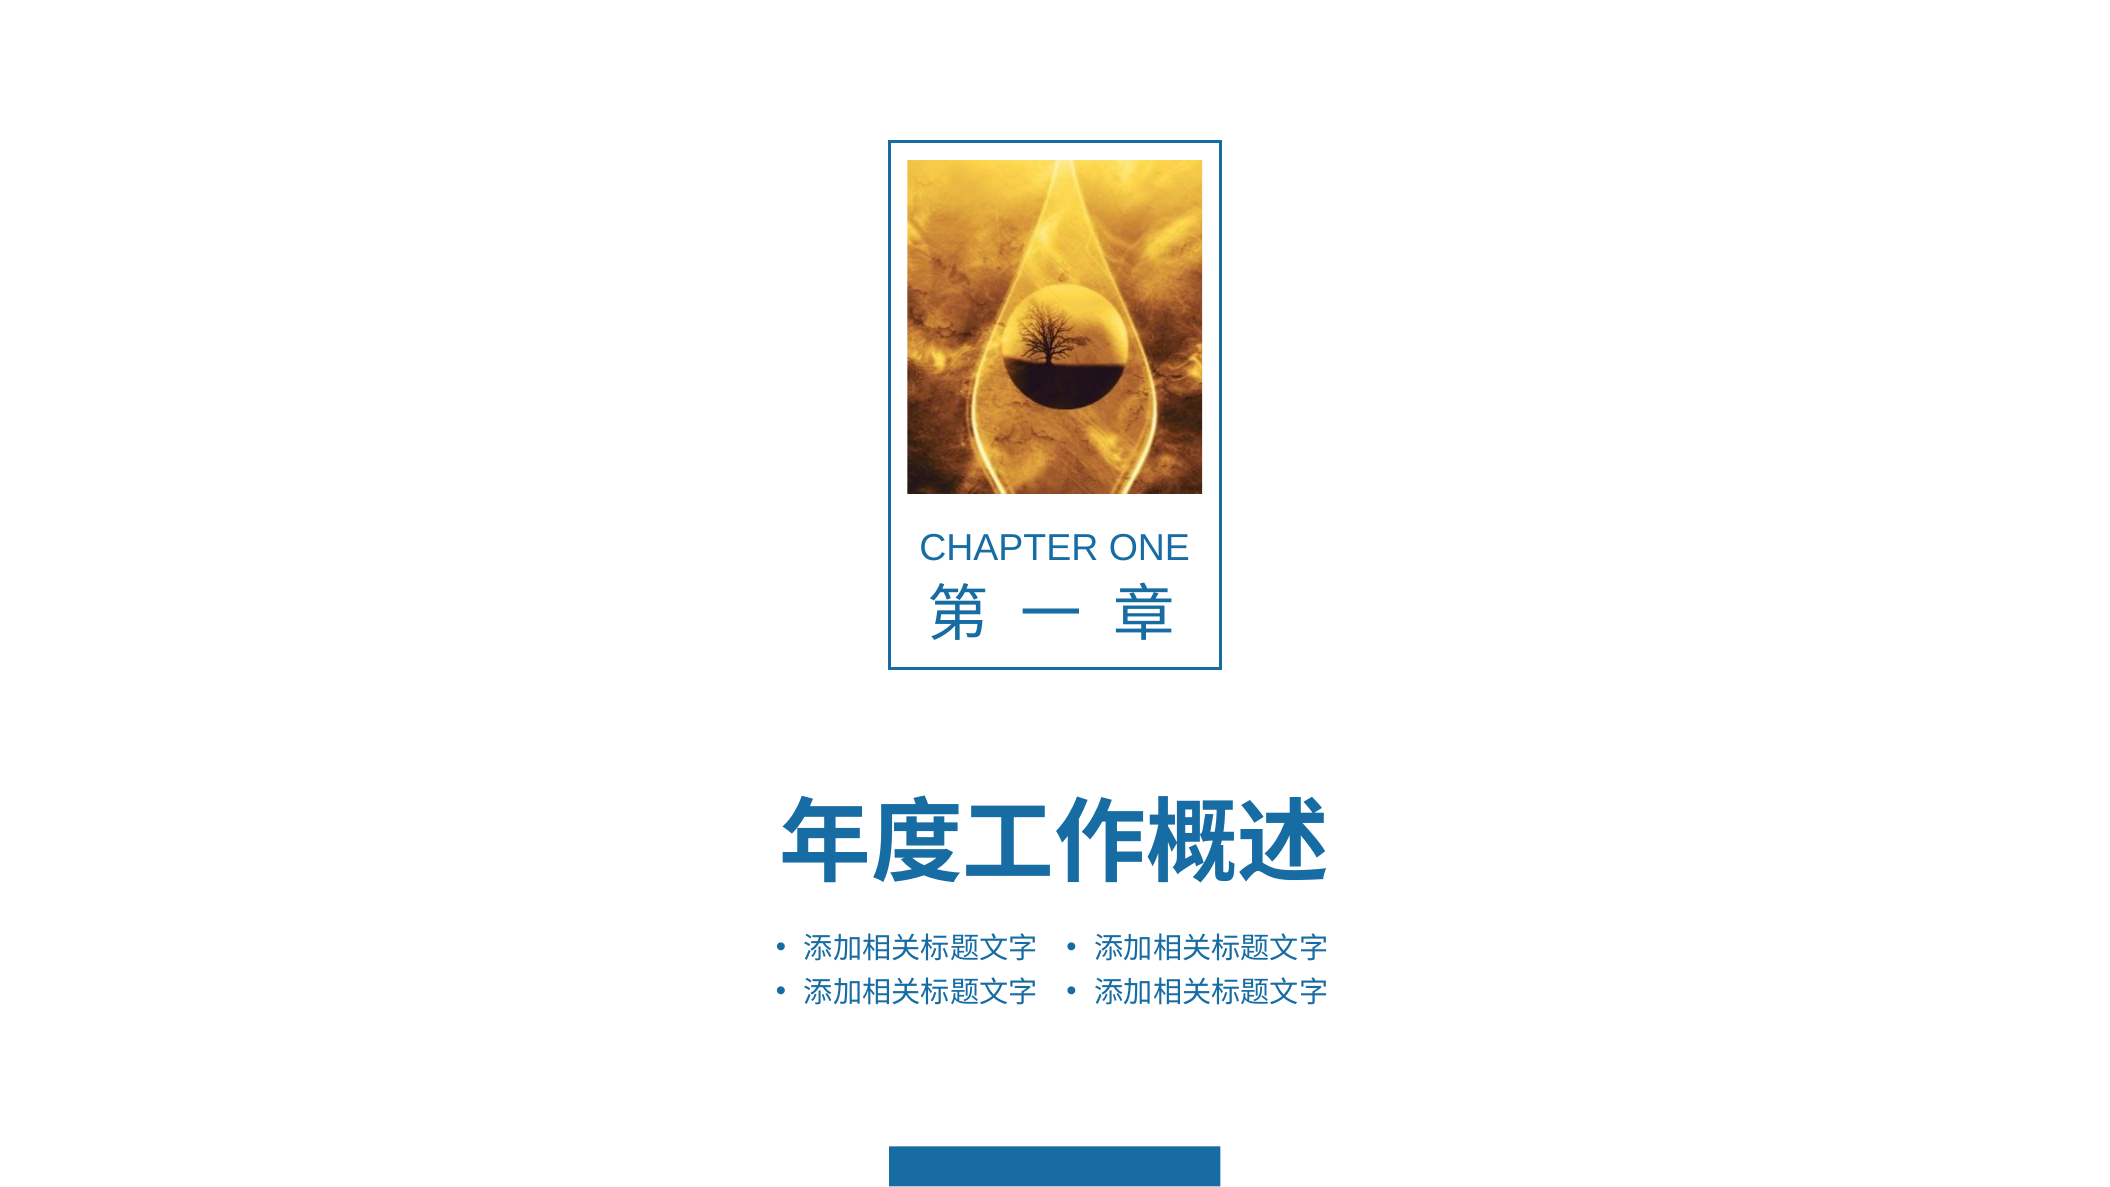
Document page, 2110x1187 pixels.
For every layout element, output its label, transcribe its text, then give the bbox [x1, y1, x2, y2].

text_box CHAPTER ONE [899, 509, 1210, 569]
text_box [889, 141, 1221, 669]
text_box 添加相关标题文字 [775, 928, 1039, 965]
text_box 添加相关标题文字 [775, 973, 1039, 1009]
text_box [907, 160, 1203, 495]
text_box [889, 1146, 1221, 1187]
text_box 添加相关标题文字 [1066, 928, 1329, 965]
text_box 第 一 章 [927, 573, 1176, 648]
text_box 年度工作概述 [729, 782, 1380, 893]
text_box 添加相关标题文字 [1066, 973, 1329, 1009]
